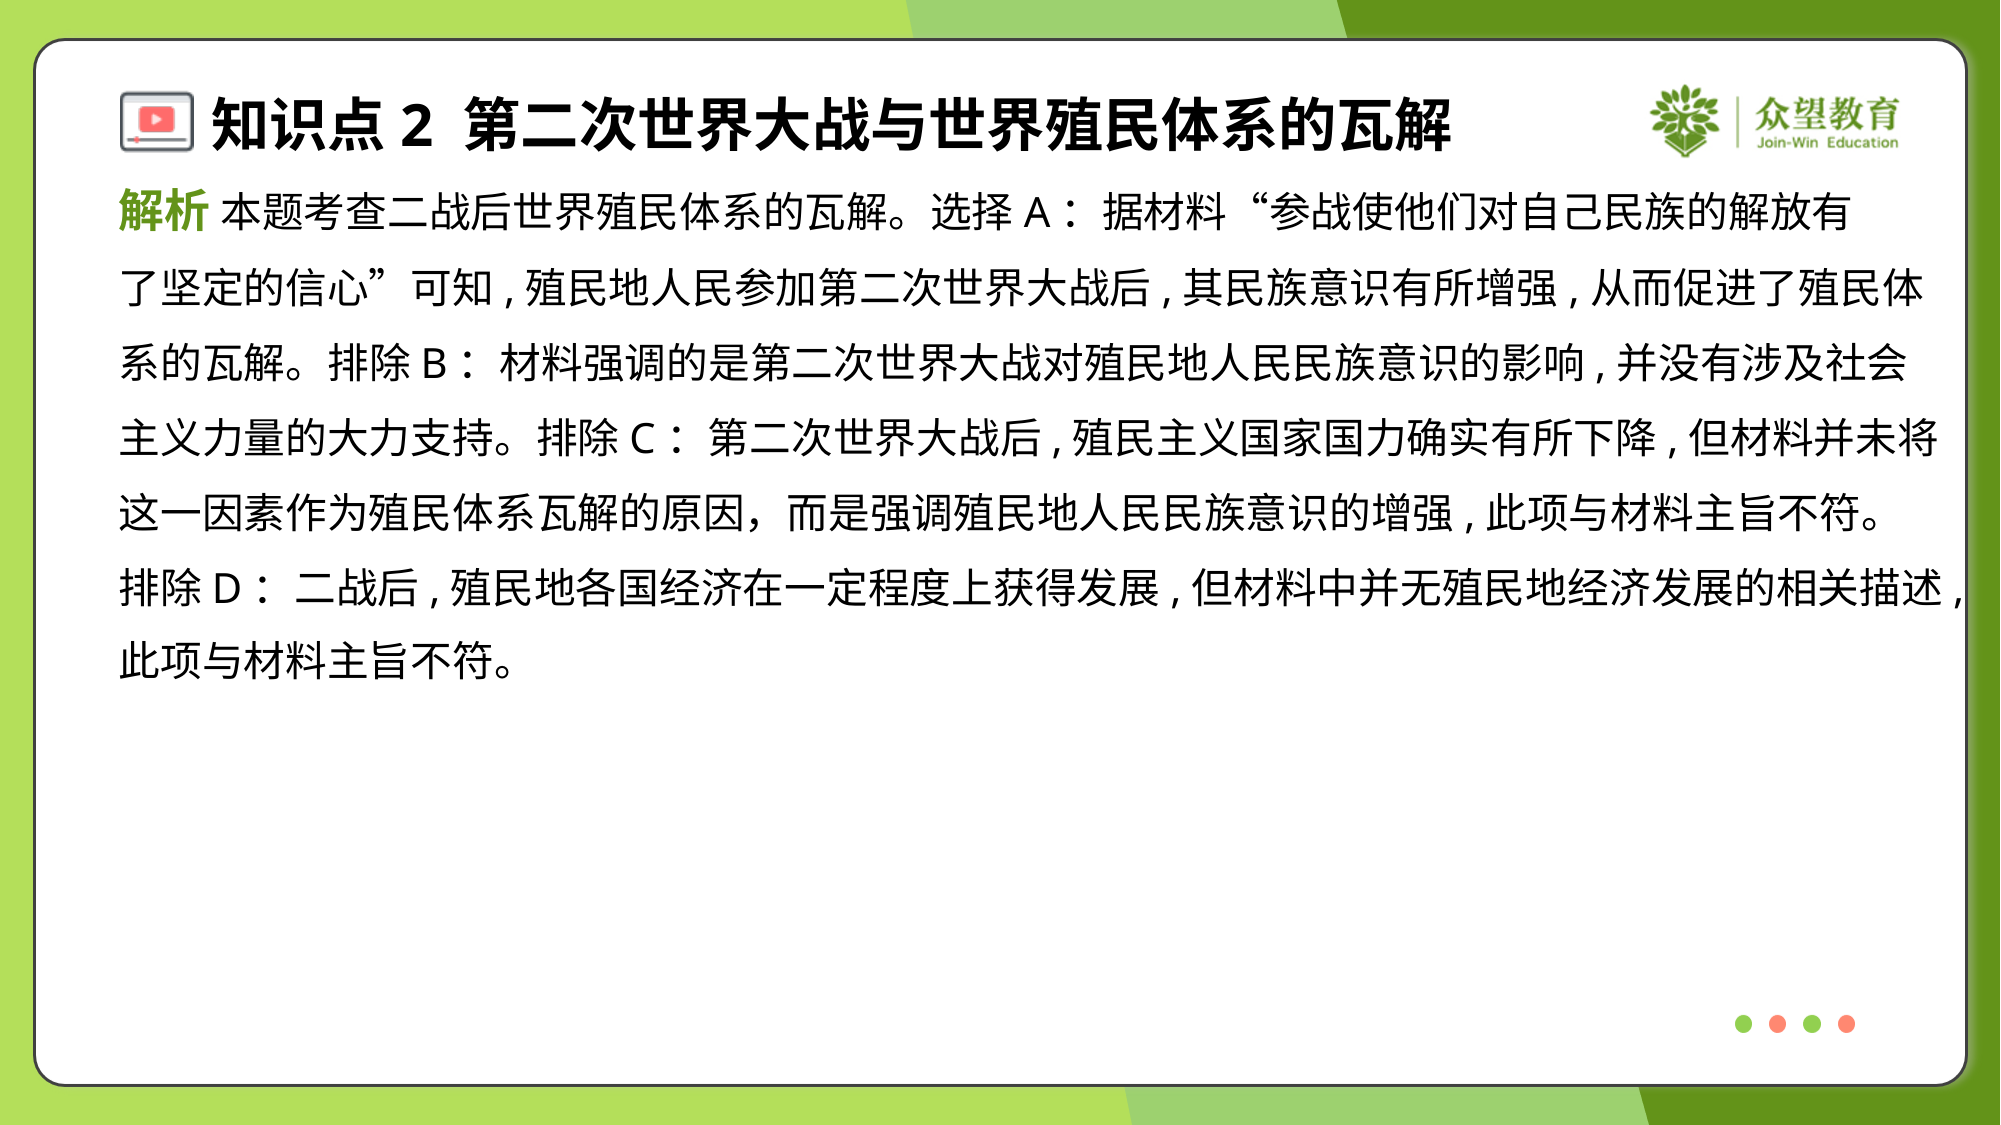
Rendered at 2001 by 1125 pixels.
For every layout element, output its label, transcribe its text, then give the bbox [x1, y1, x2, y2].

text_box 解析 本题考查二战后世界殖民体系的瓦解。选择A：据材料“参战使他们对自己民族的解放有 了坚定的信心”可知,殖民地人民参加第二次世界大战后,其民族意识有所增强,从而促进了殖民体 系的瓦解。排除B：材料强调的是第二次世界大战对殖民地人民民族意识的影响,并没有涉及社会 主义力量的大力支持。排除C：第二次世界大战后,殖民主义国家国力确实有所下降,但材料并未将 这一因素作为殖民体系瓦解的原因，而是强调殖民地人民民族意识的增强,此项与材料主旨不符。 排除D：二战后,殖民地各国经济在一定程度上获得发展,但材料中并无殖民地经济发展的相关描述, 此项与材料主旨不符。 [118, 159, 1883, 677]
picture [0, 0, 2000, 1125]
